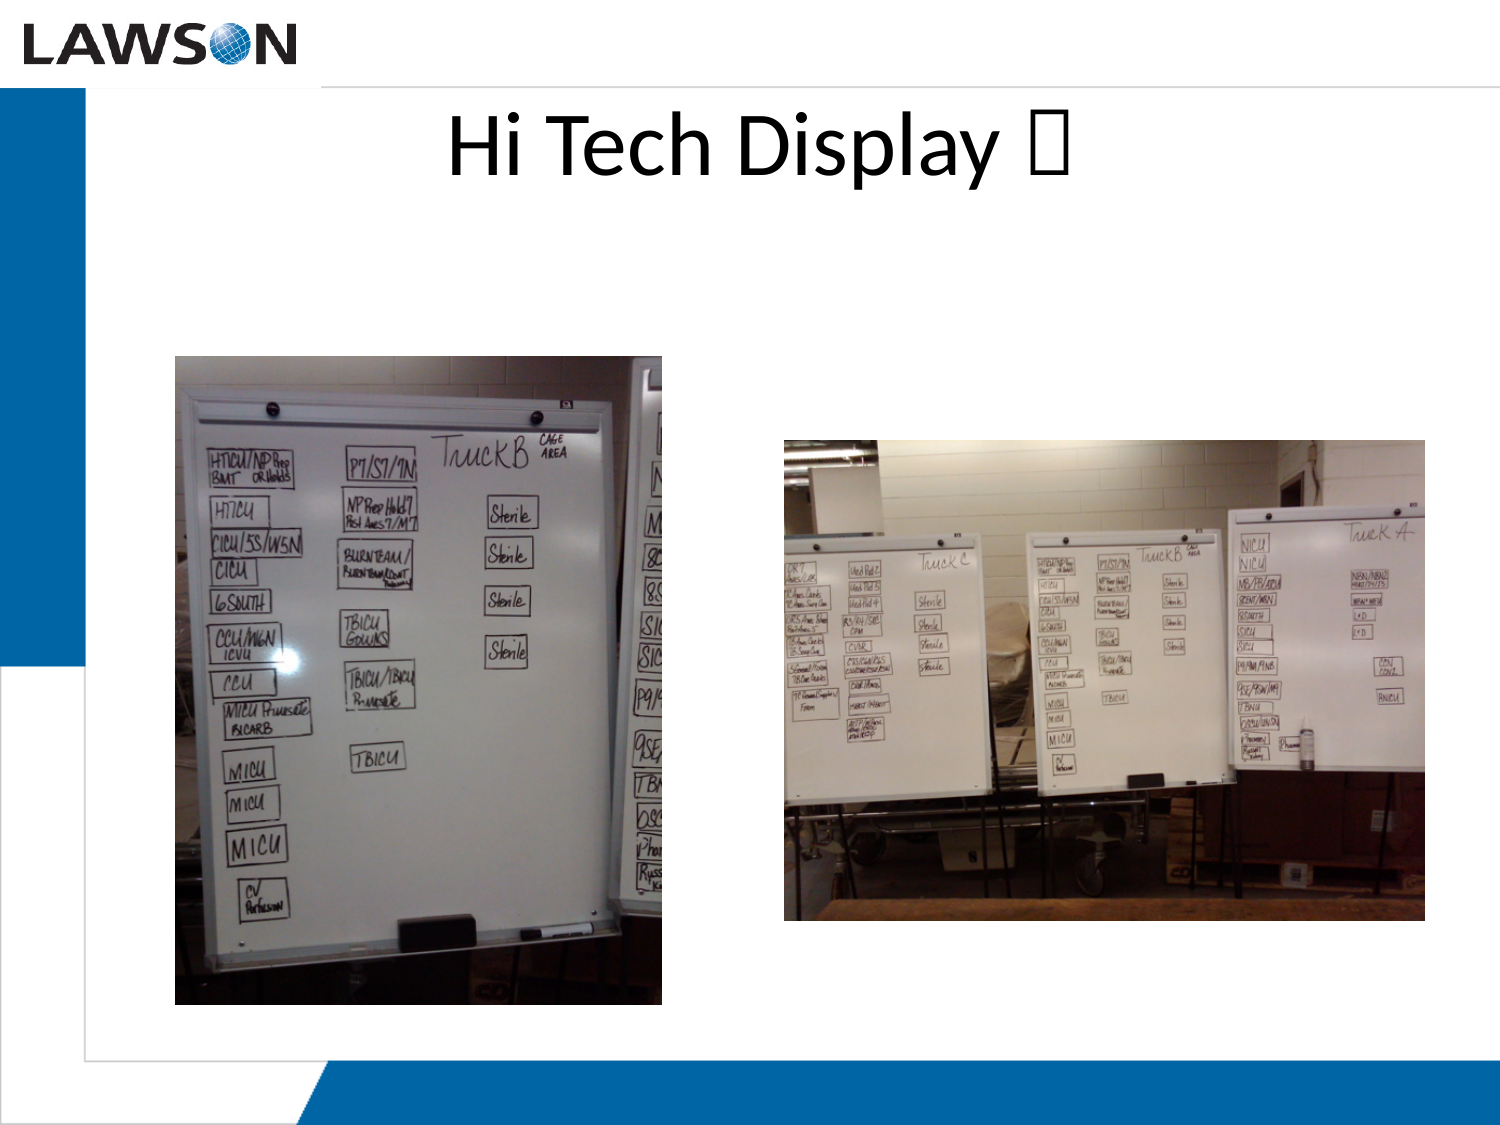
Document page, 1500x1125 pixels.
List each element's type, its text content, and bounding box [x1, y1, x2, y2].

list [175, 356, 662, 1006]
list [784, 440, 1426, 922]
title Hi Tech Display  [99, 45, 1425, 233]
picture [0, 0, 1500, 1125]
